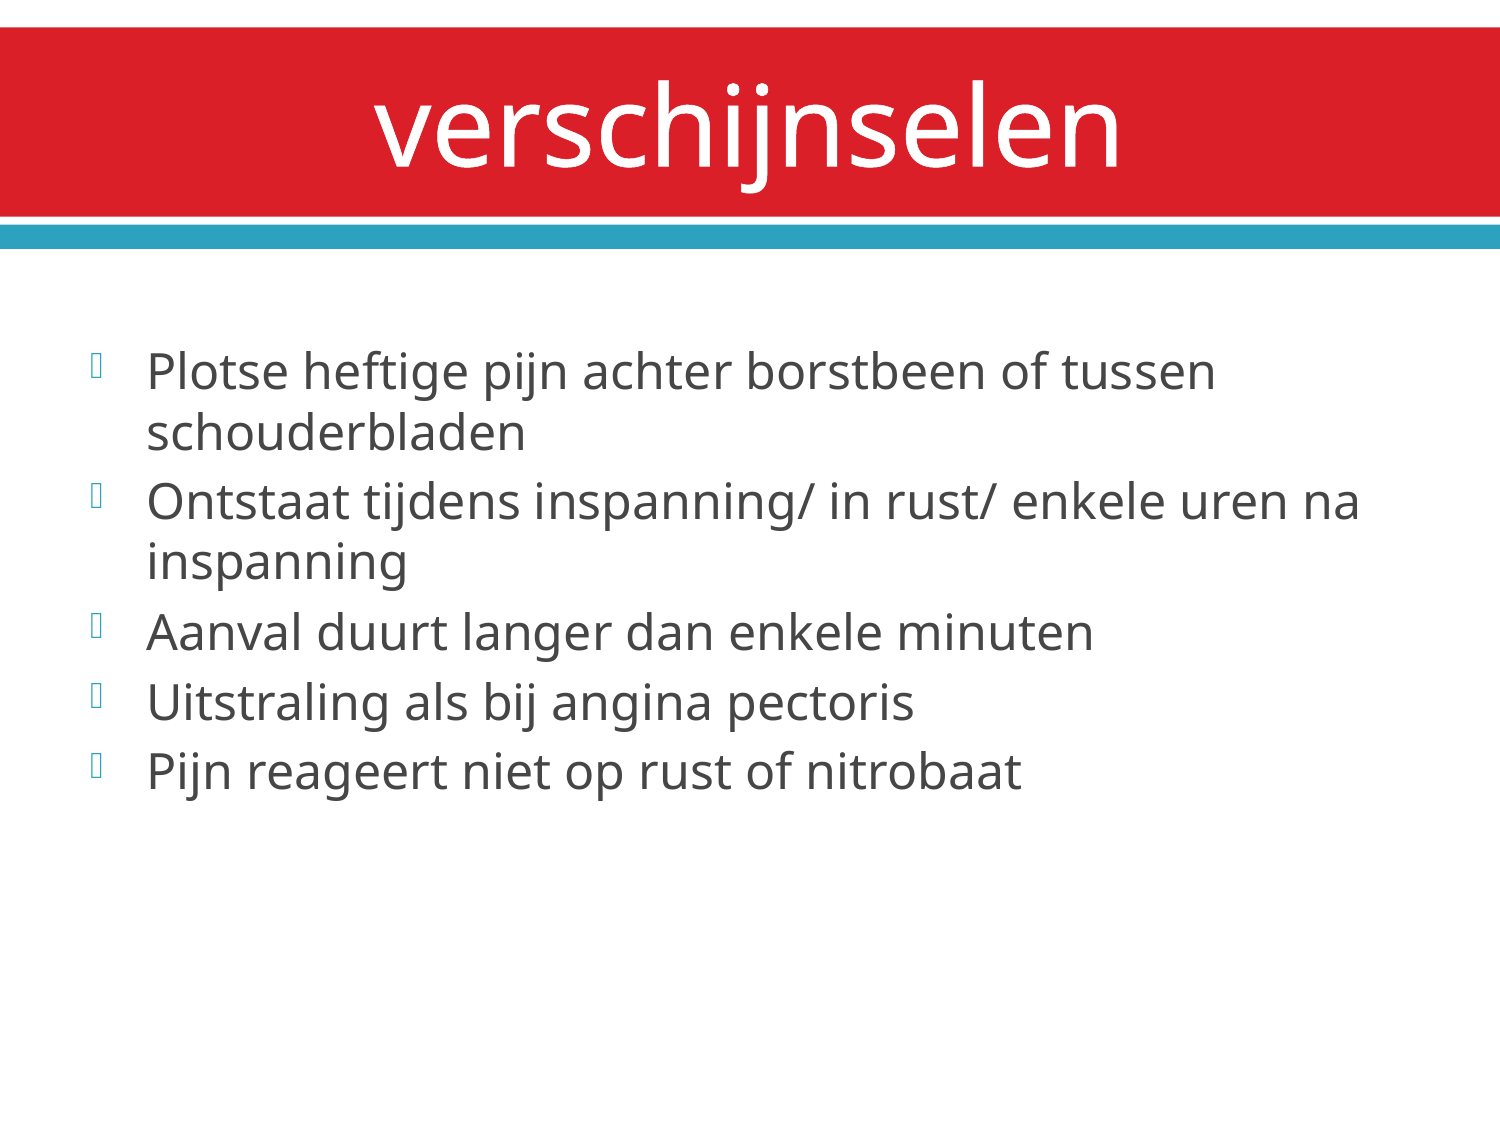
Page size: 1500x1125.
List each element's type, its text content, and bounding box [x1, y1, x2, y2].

list Plotse heftige pijn achter borstbeen of tussen schouderbladen Ontstaat tijdens inspanning/ in rust/ enkele uren na inspanning Aanval duurt langer dan enkele minuten Uitstraling als bij angina pectoris Pijn reageert niet op rust of nitrobaat [75, 262, 1425, 1005]
title verschijnselen [75, 29, 1425, 213]
